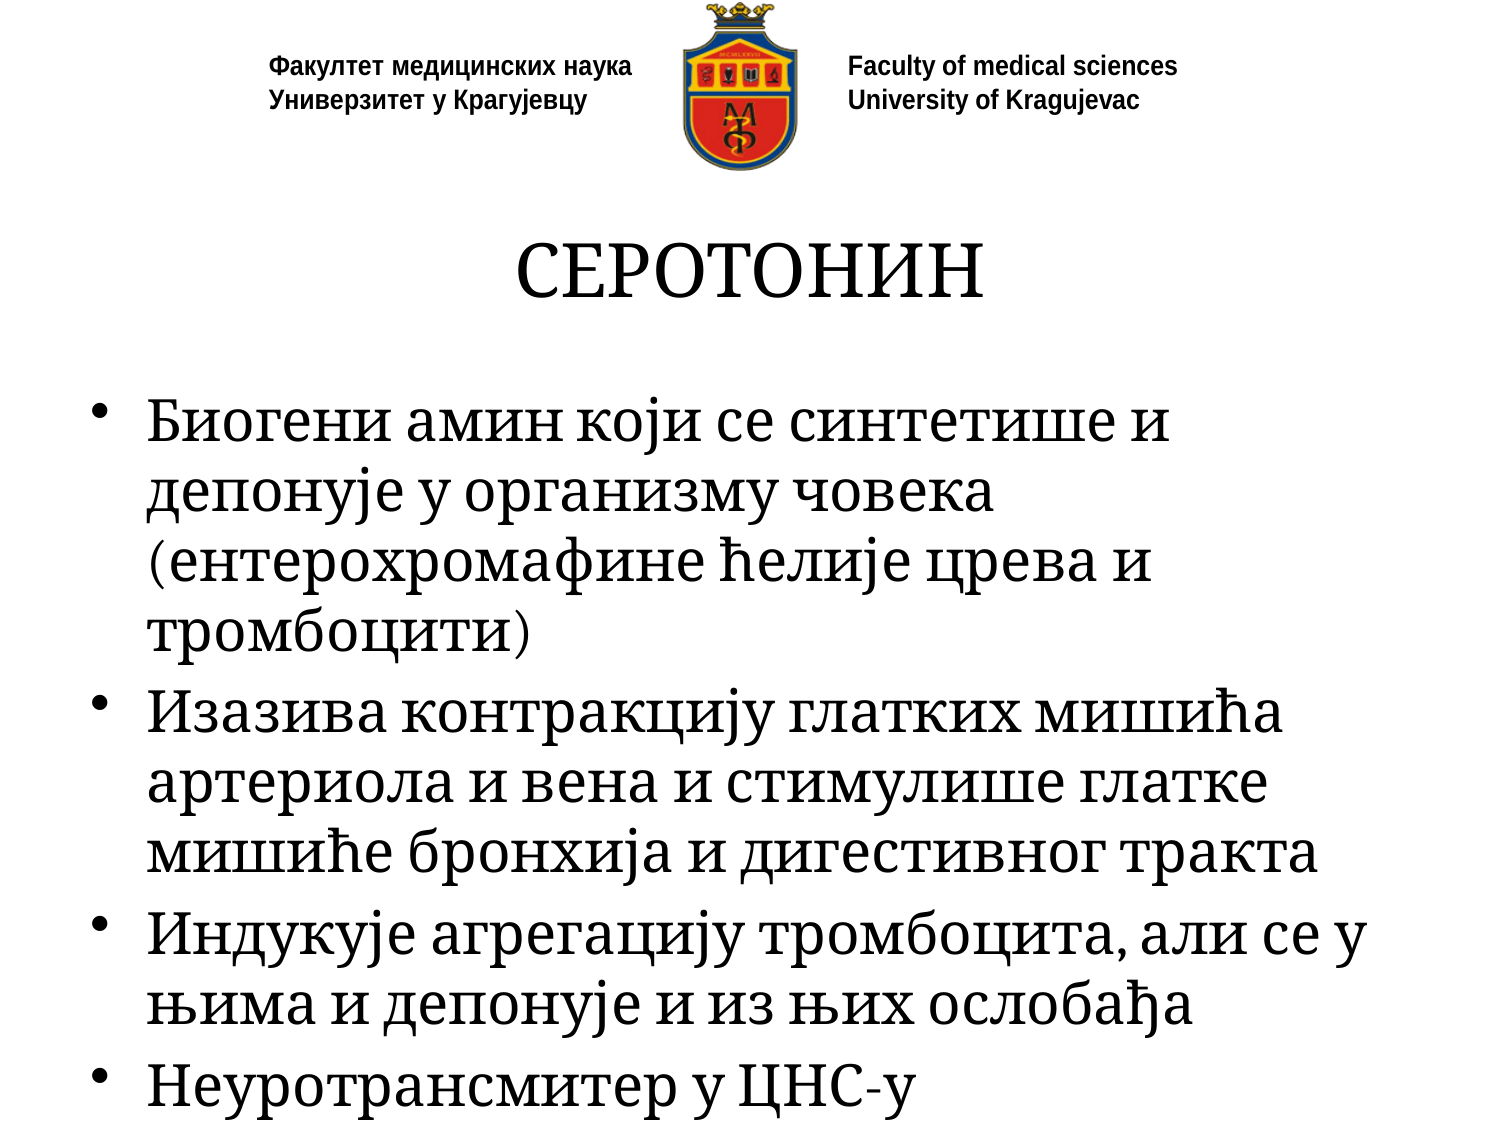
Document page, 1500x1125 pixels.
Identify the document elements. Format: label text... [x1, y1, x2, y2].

list Биогени амин који се синтетише и депонује у организму човека (ентерохромафине ћелије црева и тромбоцити) Изазива контракцију глатких мишића артериола и вена и стимулише глатке мишиће бронхија и дигестивног тракта Индукује агрегацију тромбоцита, али се у њима и депонује и из њих ослобађа Неуротрансмитер у ЦНС-у [74, 374, 1426, 1118]
title СЕРОТОНИН [74, 173, 1426, 362]
